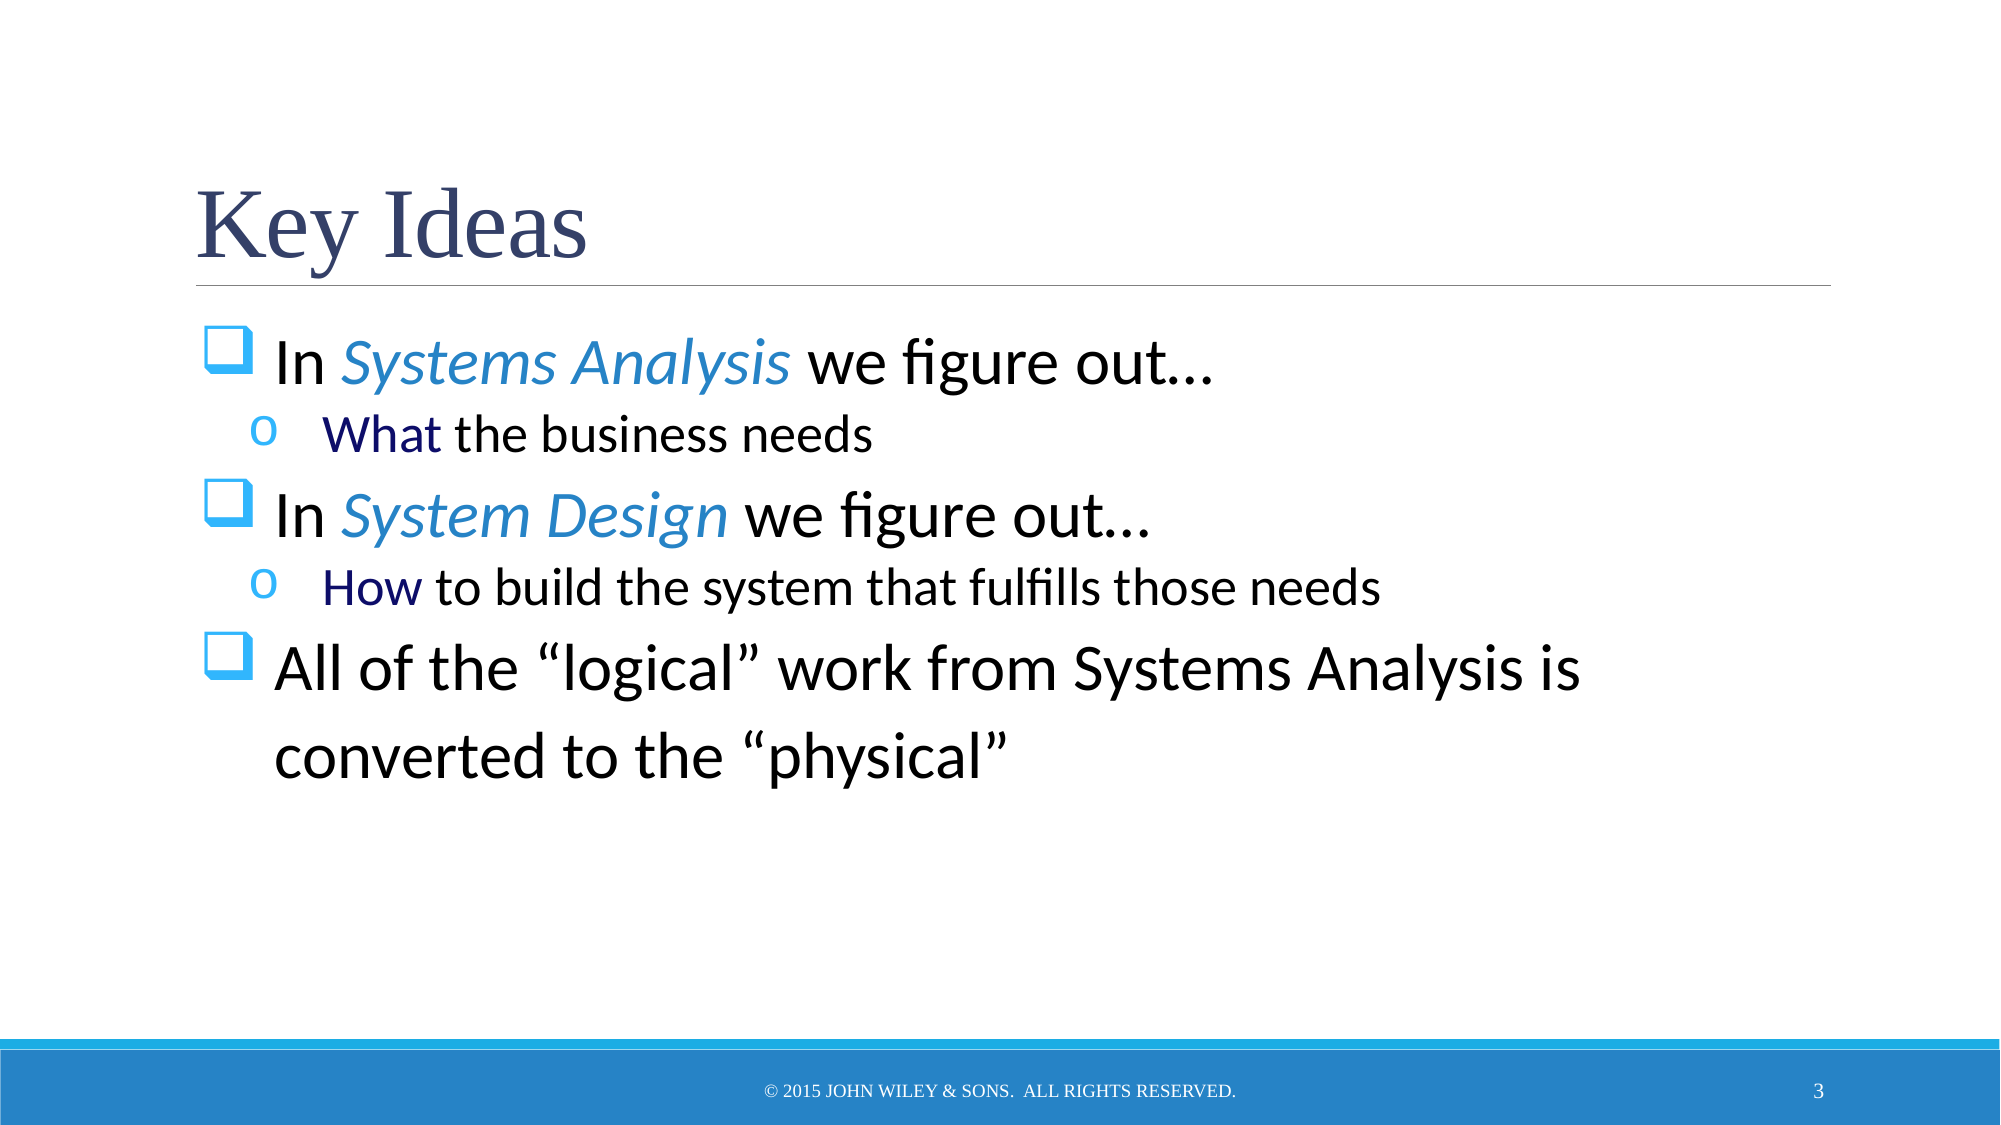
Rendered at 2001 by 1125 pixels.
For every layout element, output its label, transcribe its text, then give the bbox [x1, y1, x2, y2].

list In Systems Analysis we figure out… What the business needs In System Design we figure out… How to build the system that fulfills those needs All of the “logical” work from Systems Analysis is converted to the “physical” [180, 302, 1830, 963]
slide_number 3 [1624, 1059, 1840, 1120]
footer © 2015 John Wiley & Sons. All Rights Reserved. [604, 1059, 1396, 1120]
title Key Ideas [180, 47, 1830, 285]
